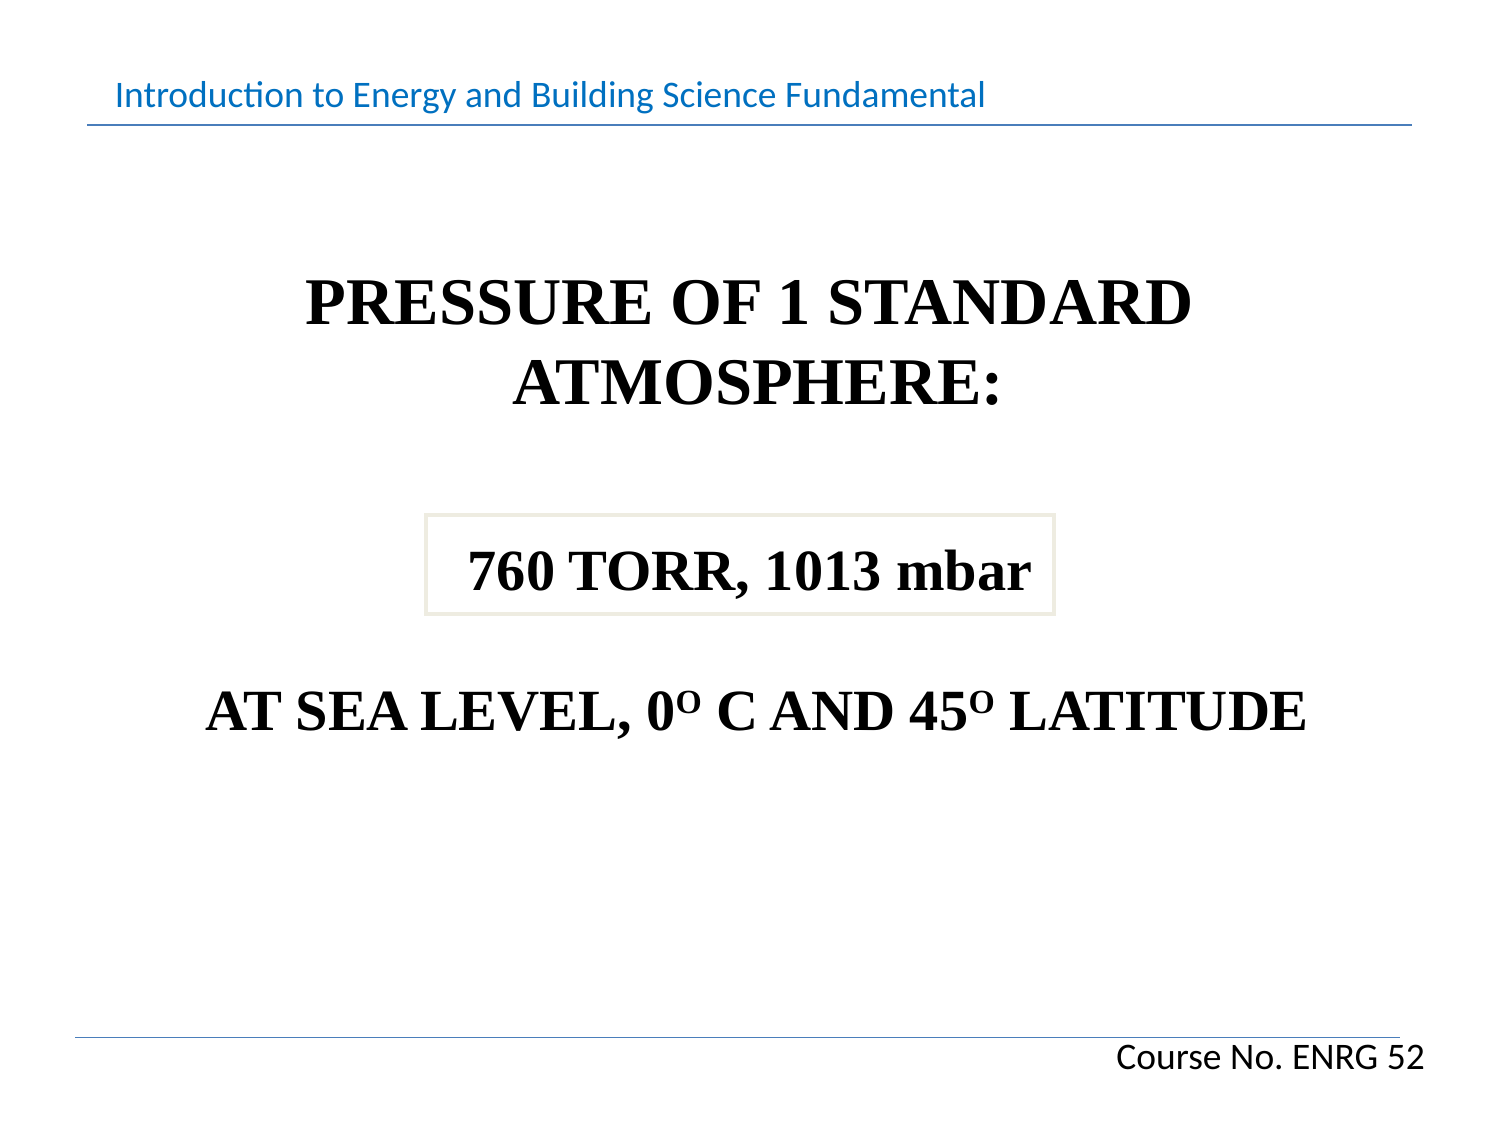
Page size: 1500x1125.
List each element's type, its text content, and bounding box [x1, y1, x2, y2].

text_box [426, 515, 1055, 615]
text_box 760 TORR, 1013 mbar AT SEA LEVEL, 0O C AND 45O LATITUDE [176, 525, 1324, 750]
text_box PRESSURE OF 1 STANDARD ATMOSPHERE: [290, 250, 1210, 426]
